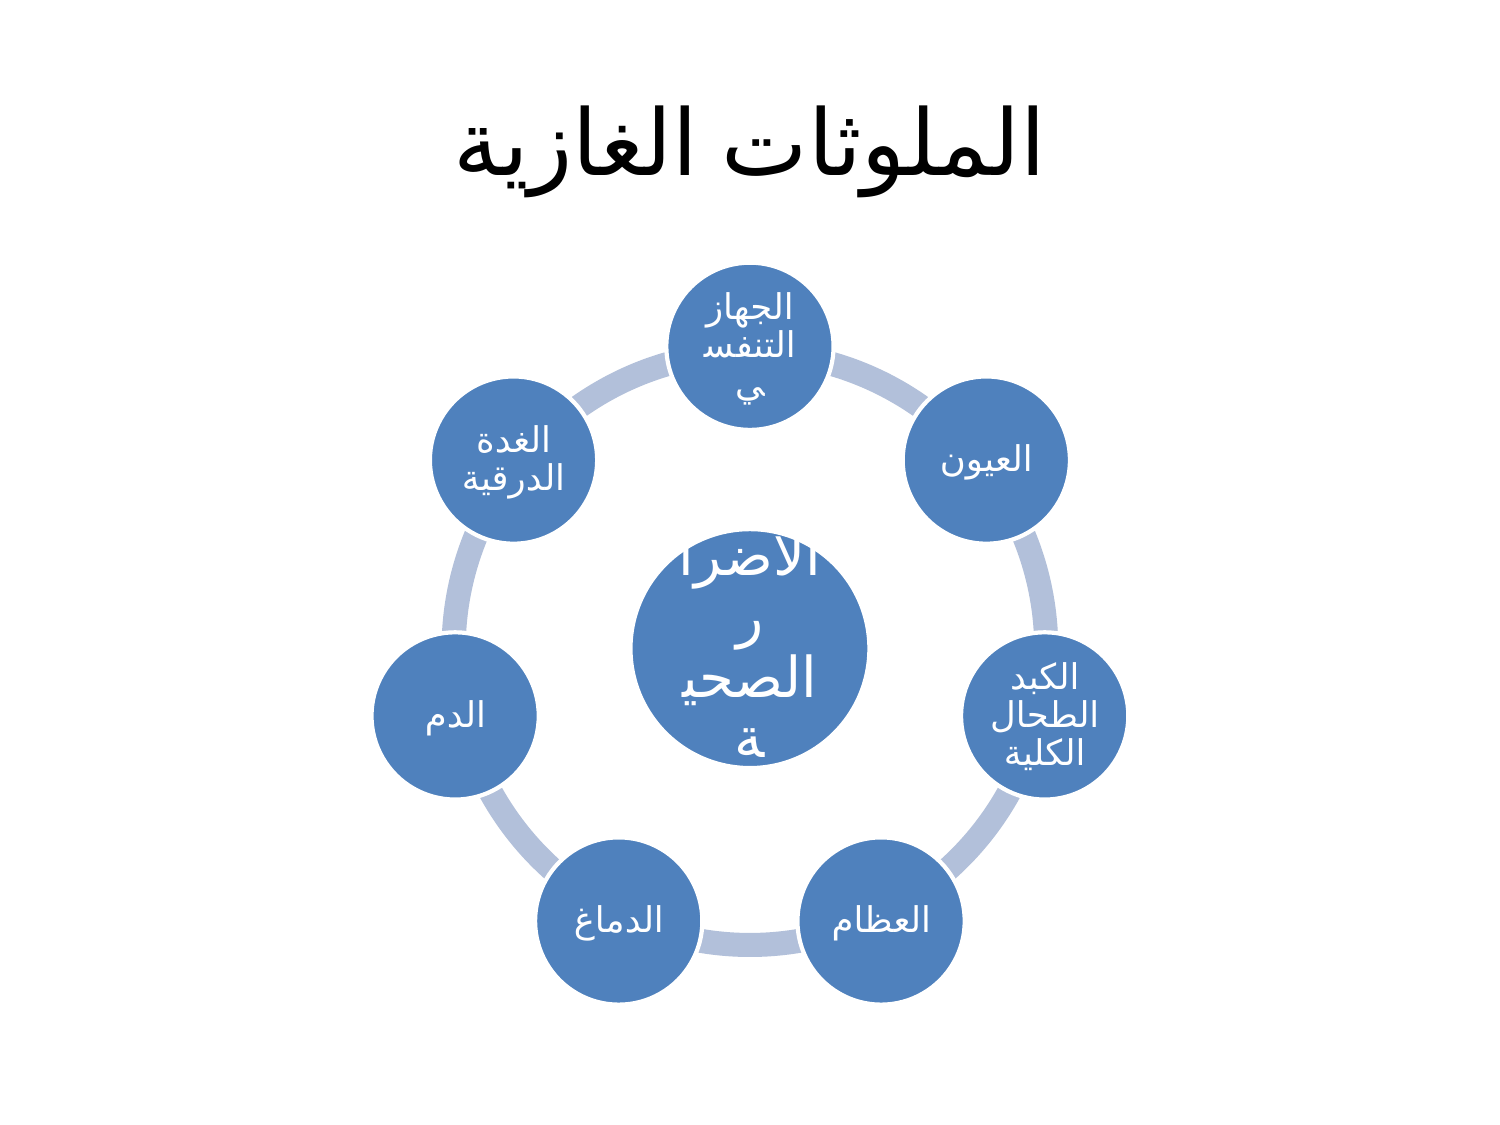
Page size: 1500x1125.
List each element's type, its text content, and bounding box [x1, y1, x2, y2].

title الملوثات الغازية [75, 45, 1425, 233]
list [74, 262, 1426, 1006]
